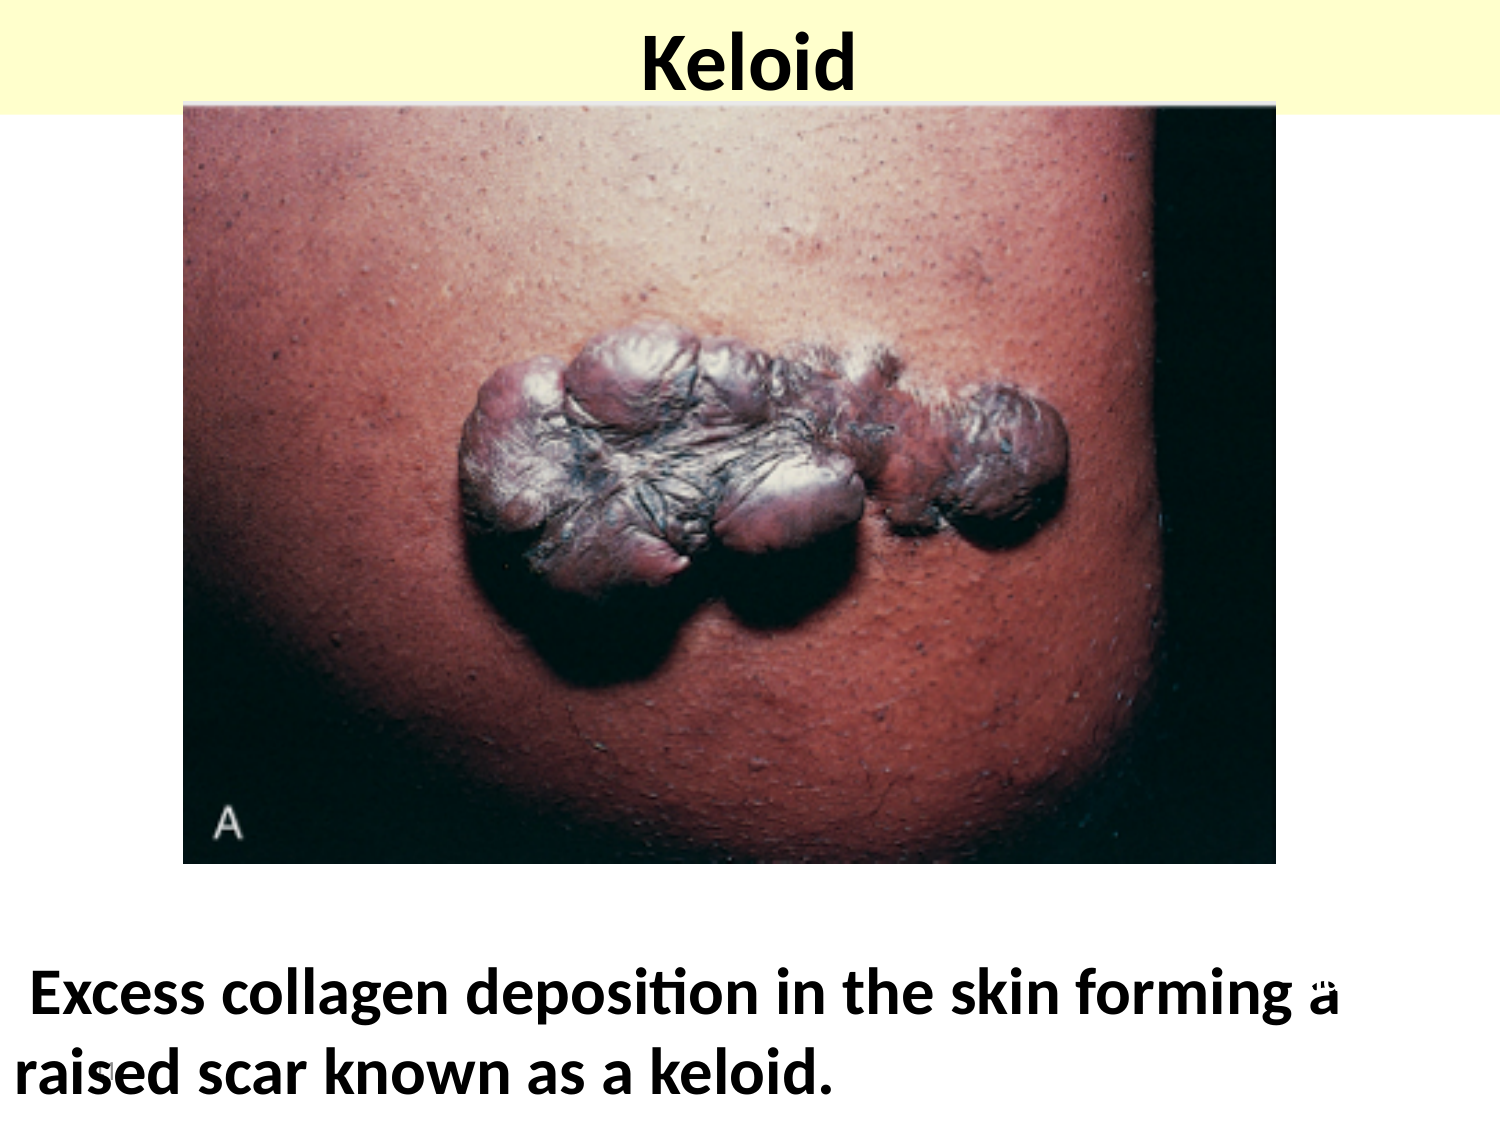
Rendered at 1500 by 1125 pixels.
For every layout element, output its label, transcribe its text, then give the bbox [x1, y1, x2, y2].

text_box id. [1290, 950, 1356, 1006]
picture [182, 101, 1276, 864]
slide_number 41 [75, 1042, 425, 1103]
text_box Excess collagen deposition in the skin forming a raised scar known as a keloid. [0, 940, 1500, 1116]
text_box Keloid [0, 0, 1500, 115]
